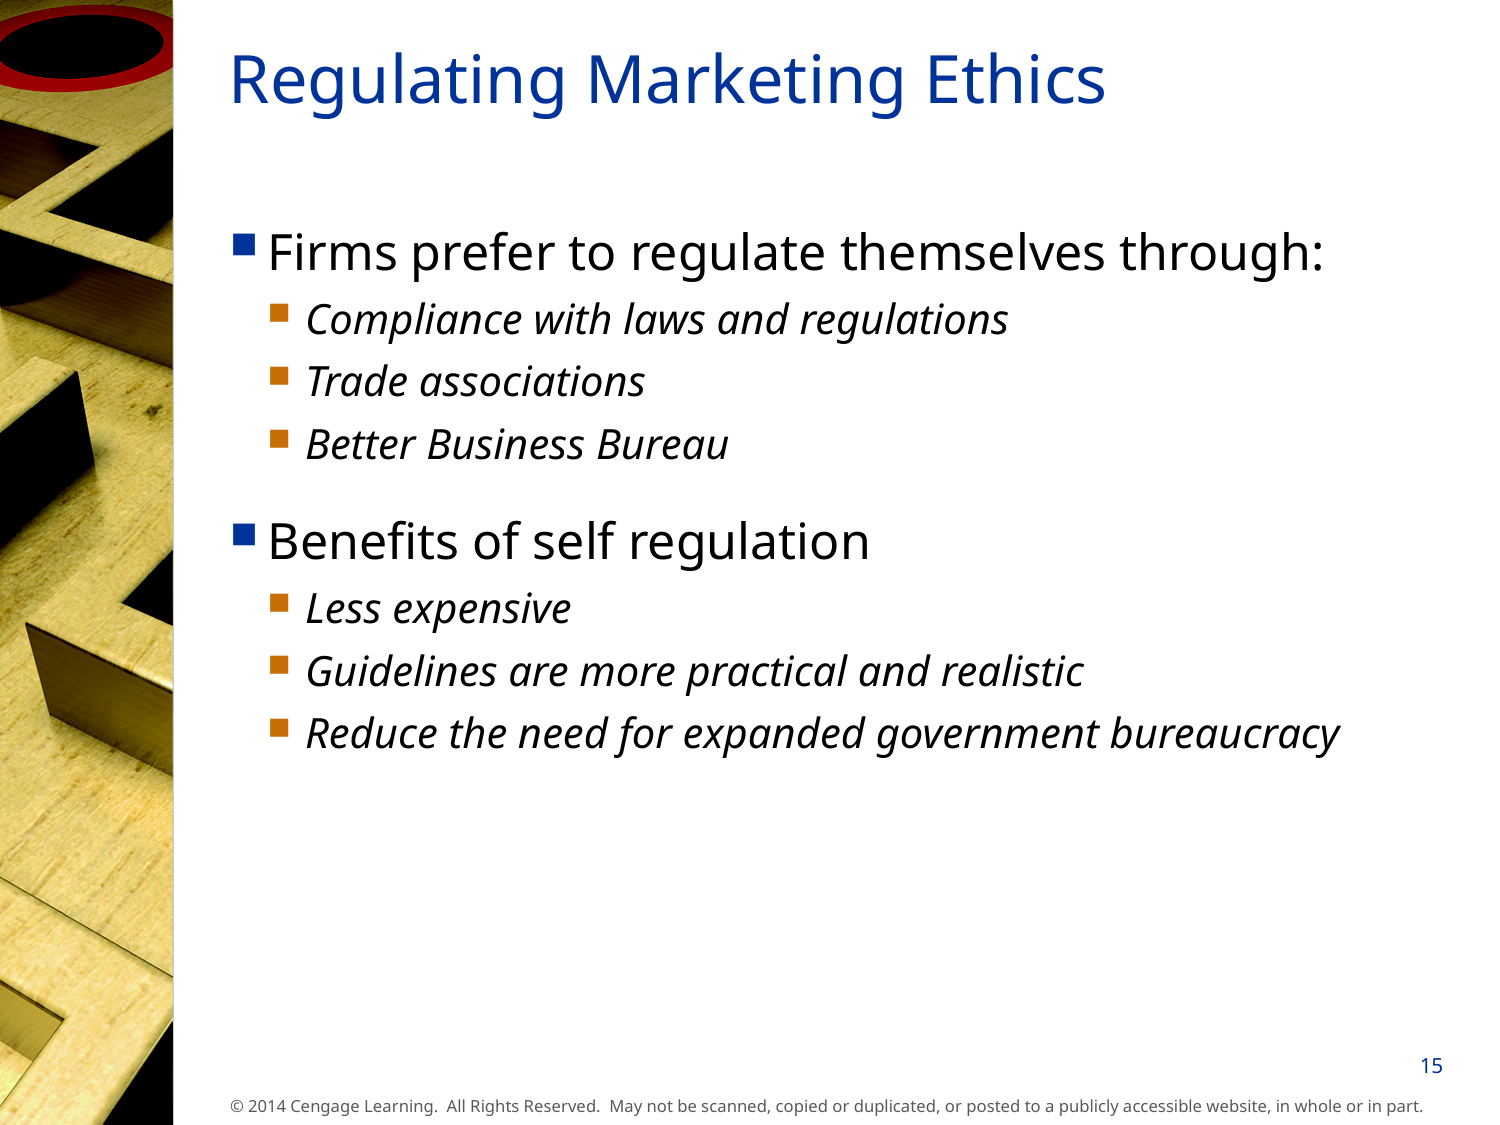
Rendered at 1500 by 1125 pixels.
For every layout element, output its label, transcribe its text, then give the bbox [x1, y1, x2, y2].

slide_number 15 [1386, 1037, 1478, 1097]
list Firms prefer to regulate themselves through: Compliance with laws and regulations Trade associations Better Business Bureau Benefits of self regulation Less expensive Guidelines are more practical and realistic Reduce the need for expanded government bureaucracy [215, 212, 1478, 981]
title Regulating Marketing Ethics [213, 29, 1454, 213]
picture [0, 0, 174, 1125]
